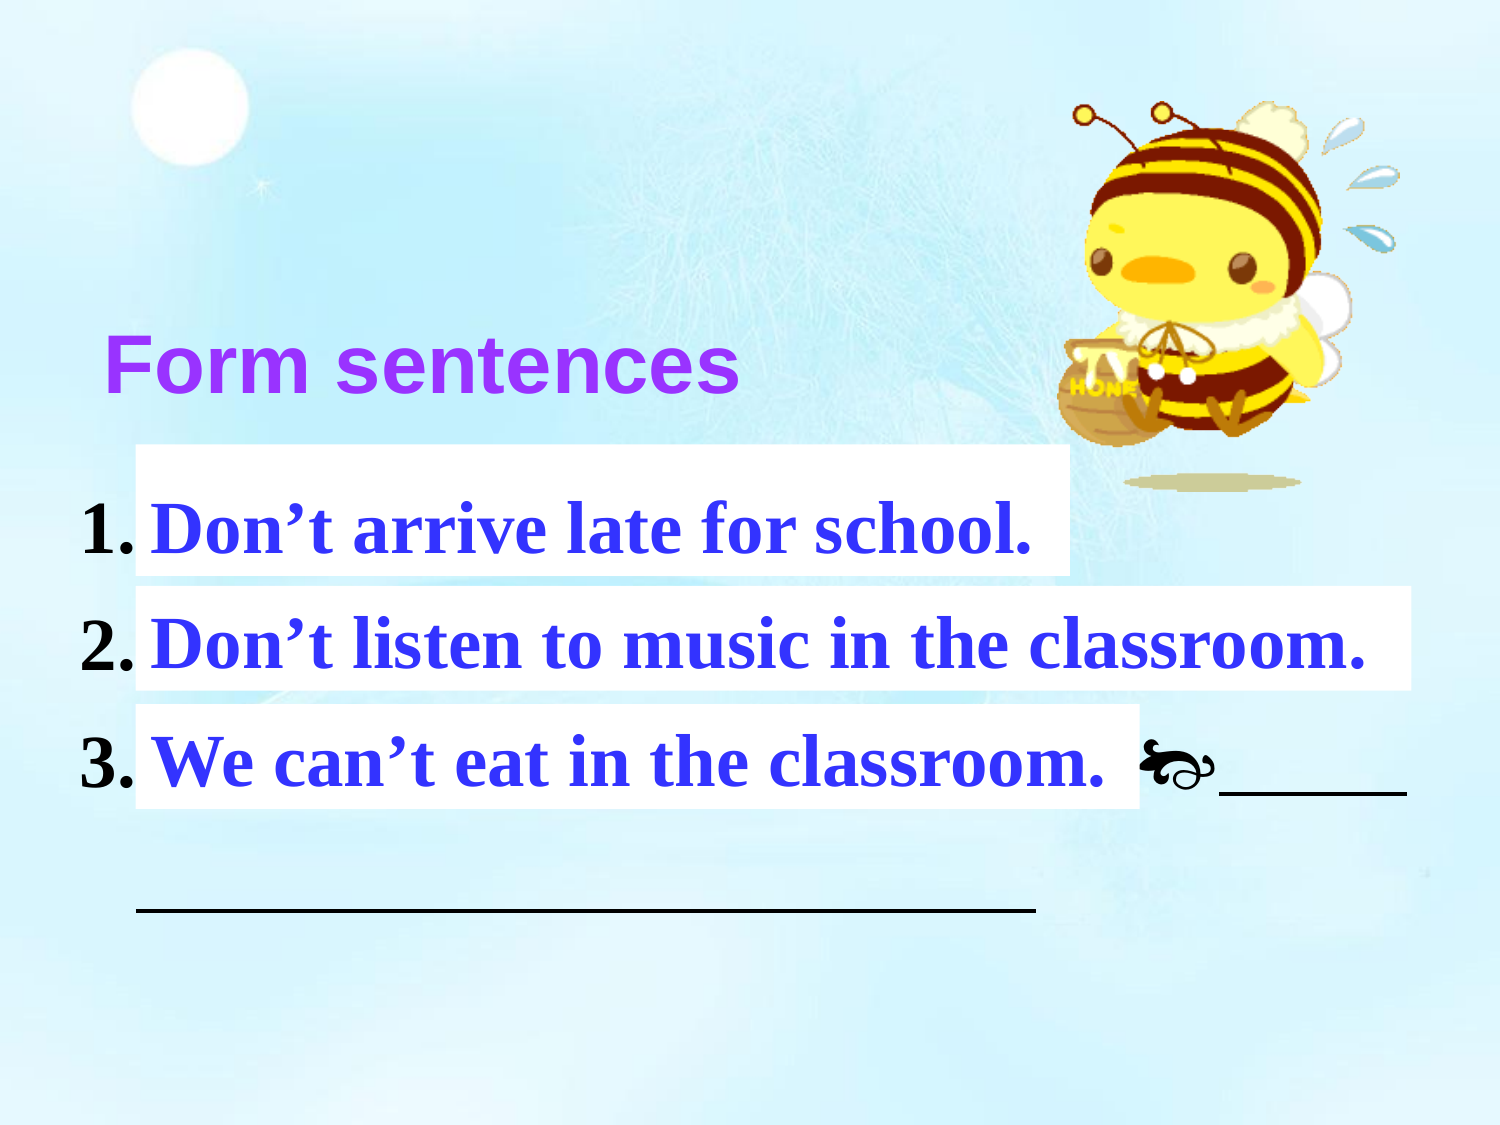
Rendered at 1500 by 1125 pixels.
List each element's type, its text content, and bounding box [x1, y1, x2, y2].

picture [0, 0, 1500, 1125]
text_box We can’t eat in the classroom. [135, 704, 1140, 809]
text_box Don’t arrive late for school. [135, 444, 1070, 576]
text_box late, don’t, for school, arrive 2. music, listen to, in the classroom, don’t 3. eat, can’t, in the classroom, we [64, 444, 1436, 927]
text_box [173, 367, 1426, 823]
text_box Don’t listen to music in the classroom. [135, 585, 1412, 691]
text_box Form sentences [89, 302, 757, 418]
